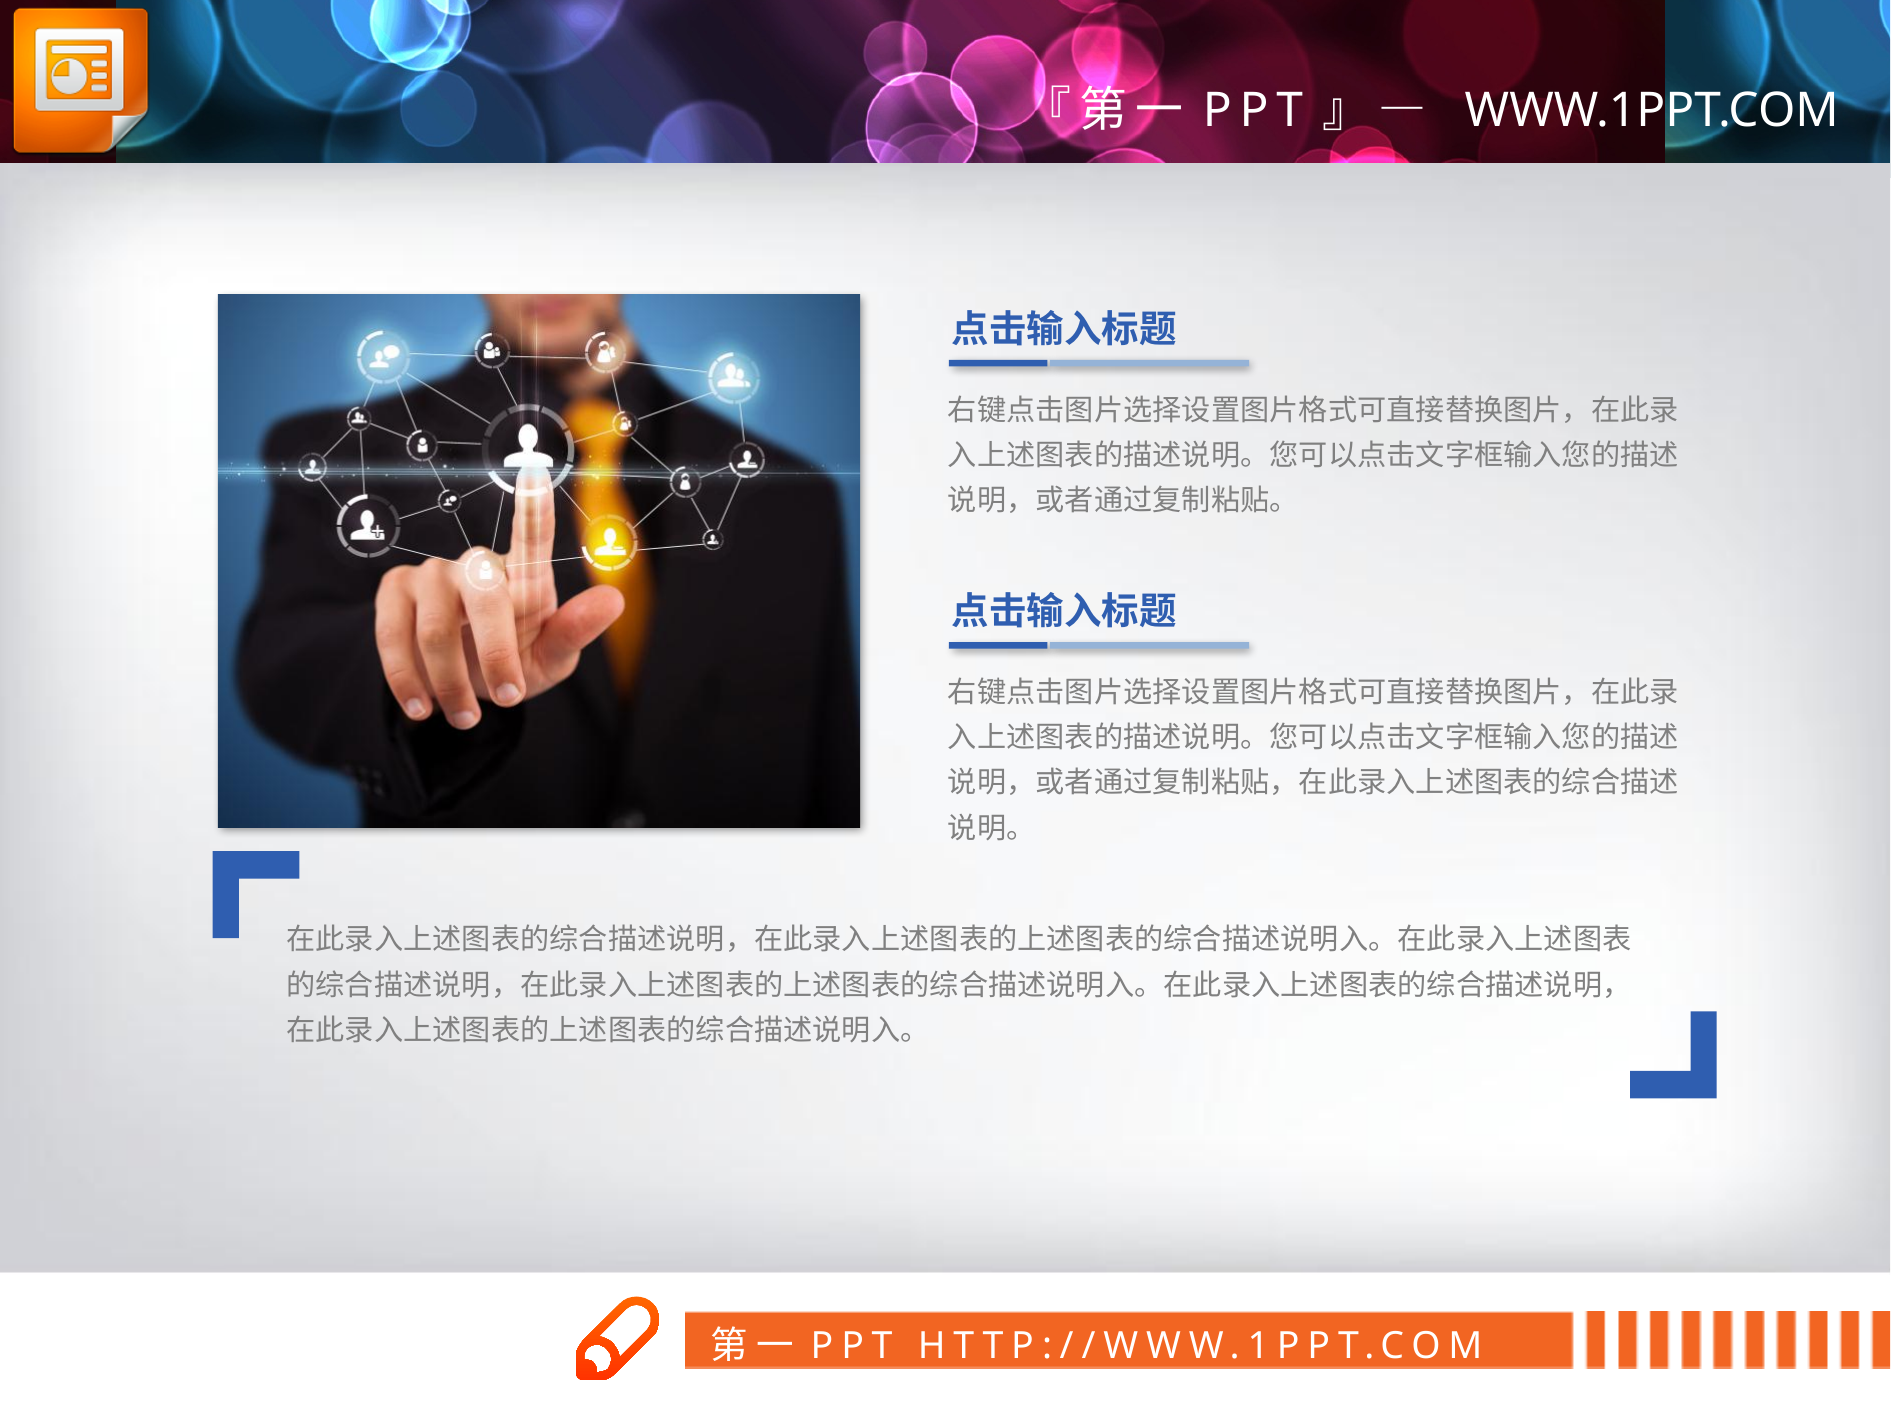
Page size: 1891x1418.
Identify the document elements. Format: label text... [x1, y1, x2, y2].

text_box [1049, 359, 1250, 367]
text_box 点击输入标题 [940, 299, 1189, 356]
text_box [948, 642, 1048, 649]
picture [0, 0, 1891, 1275]
text_box [948, 359, 1048, 367]
text_box 右键点击图片选择设置图片格式可直接替换图片，在此录入上述图表的描述说明。您可以点击文字框输入您的描述说明，或者通过复制粘贴。 [936, 374, 1700, 523]
text_box [1049, 642, 1250, 649]
text_box [217, 294, 861, 828]
text_box [1630, 1011, 1717, 1099]
text_box 在此录入上述图表的综合描述说明，在此录入上述图表的上述图表的综合描述说明入。在此录入上述图表的综合描述说明，在此录入上述图表的上述图表的综合描述说明入。在此录入上述图表的综合描述说明，在此录入上述图表的上述图表的综合描述说明入。 [271, 902, 1674, 1054]
text_box 点击输入标题 [940, 581, 1189, 638]
text_box [212, 851, 300, 939]
picture [685, 1311, 1891, 1369]
text_box 右键点击图片选择设置图片格式可直接替换图片，在此录入上述图表的描述说明。您可以点击文字框输入您的描述说明，或者通过复制粘贴，在此录入上述图表的综合描述说明。 [936, 656, 1700, 850]
